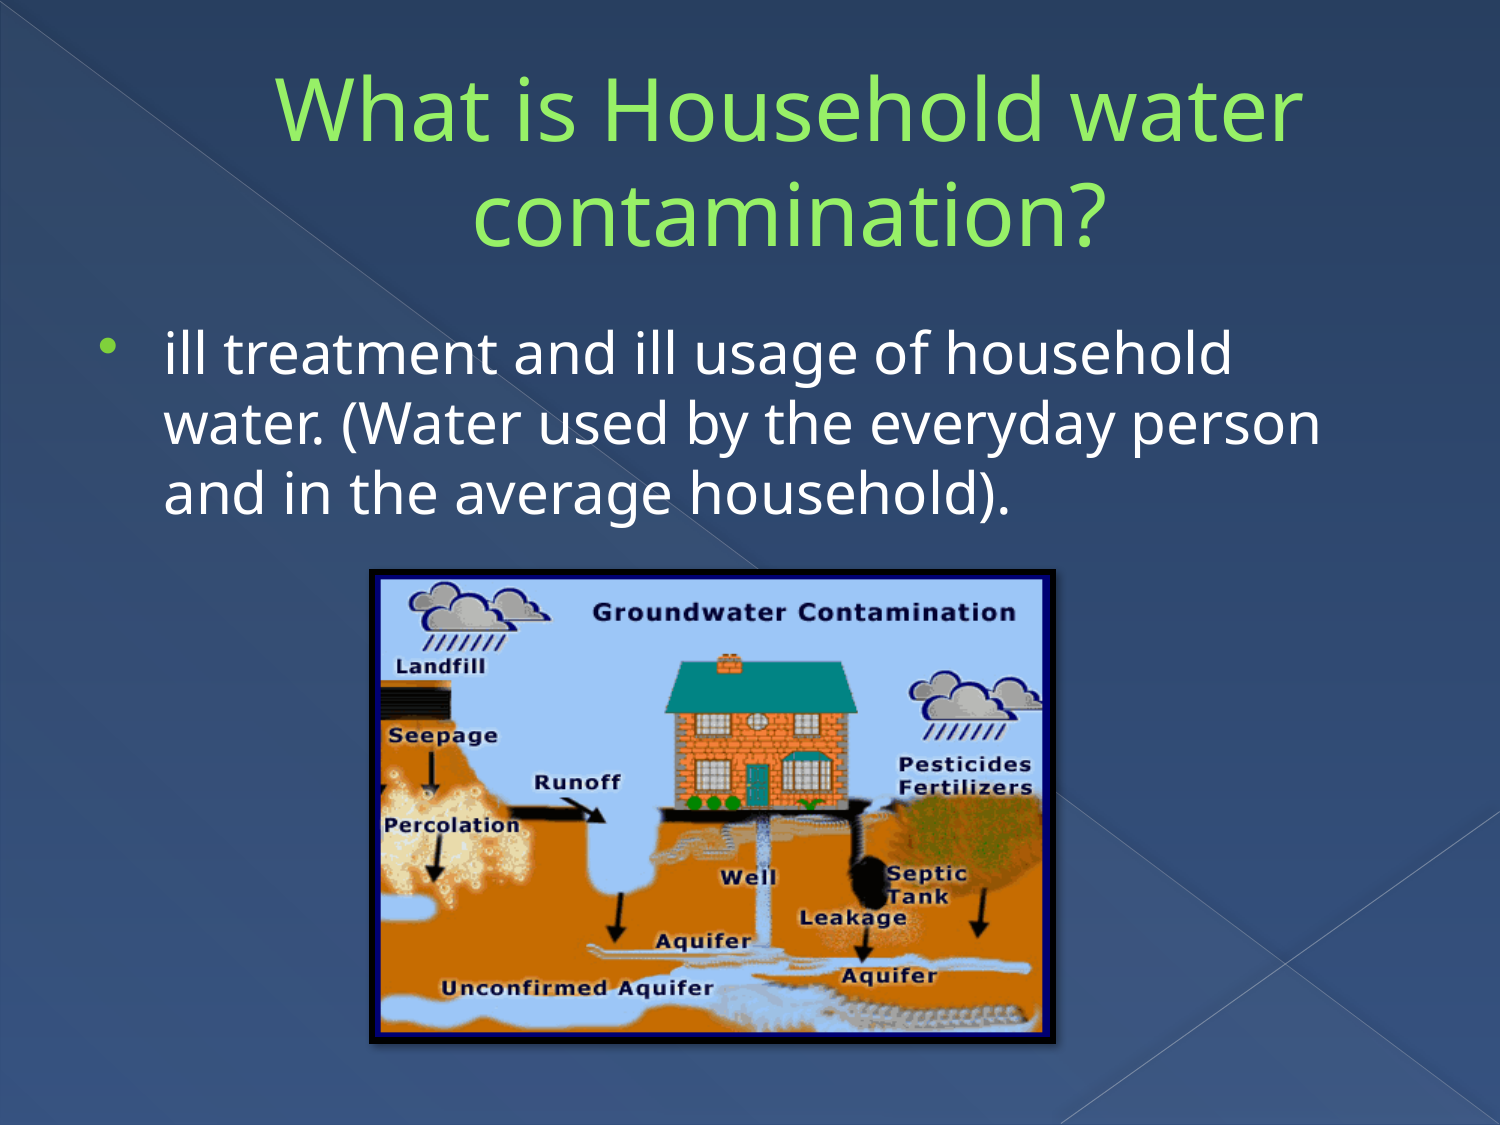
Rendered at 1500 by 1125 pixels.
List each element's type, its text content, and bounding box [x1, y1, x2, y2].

title What is Household water contamination? [75, 43, 1425, 274]
list ill treatment and ill usage of household water. (Water used by the everyday person and in the average household). [75, 308, 1425, 1059]
picture [374, 574, 1051, 1038]
